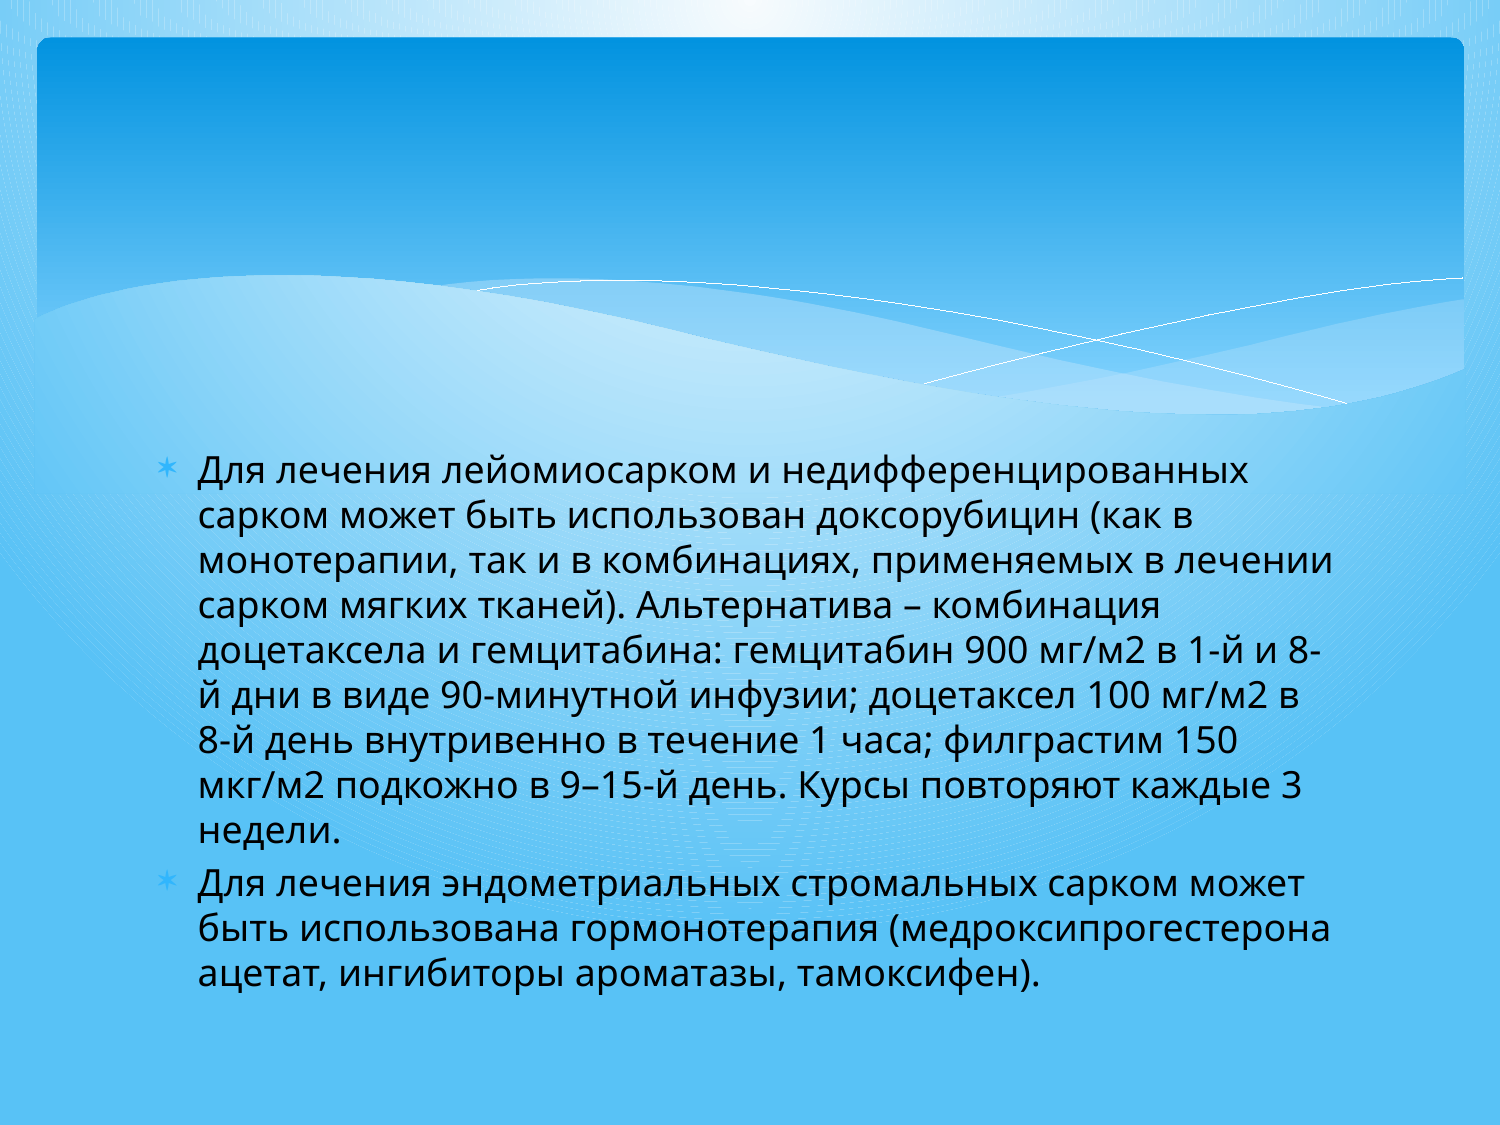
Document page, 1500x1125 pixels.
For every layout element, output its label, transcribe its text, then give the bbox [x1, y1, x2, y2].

list Для лечения лейомиосарком и недифференцированных сарком может быть использован доксорубицин (как в монотерапии, так и в комбинациях, применяемых в лечении сарком мягких тканей). Альтернатива – комбинация доцетаксела и гемцитабина: гемцитабин 900 мг/м2 в 1-й и 8-й дни в виде 90-минутной инфузии; доцетаксел 100 мг/м2 в 8-й день внутривенно в течение 1 часа; филграстим 150 мкг/м2 подкожно в 9–15-й день. Курсы повторяют каждые 3 недели. Для лечения эндометриальных стромальных сарком может быть использована гормонотерапия (медроксипрогестерона ацетат, ингибиторы ароматазы, тамоксифен). [143, 438, 1359, 1005]
